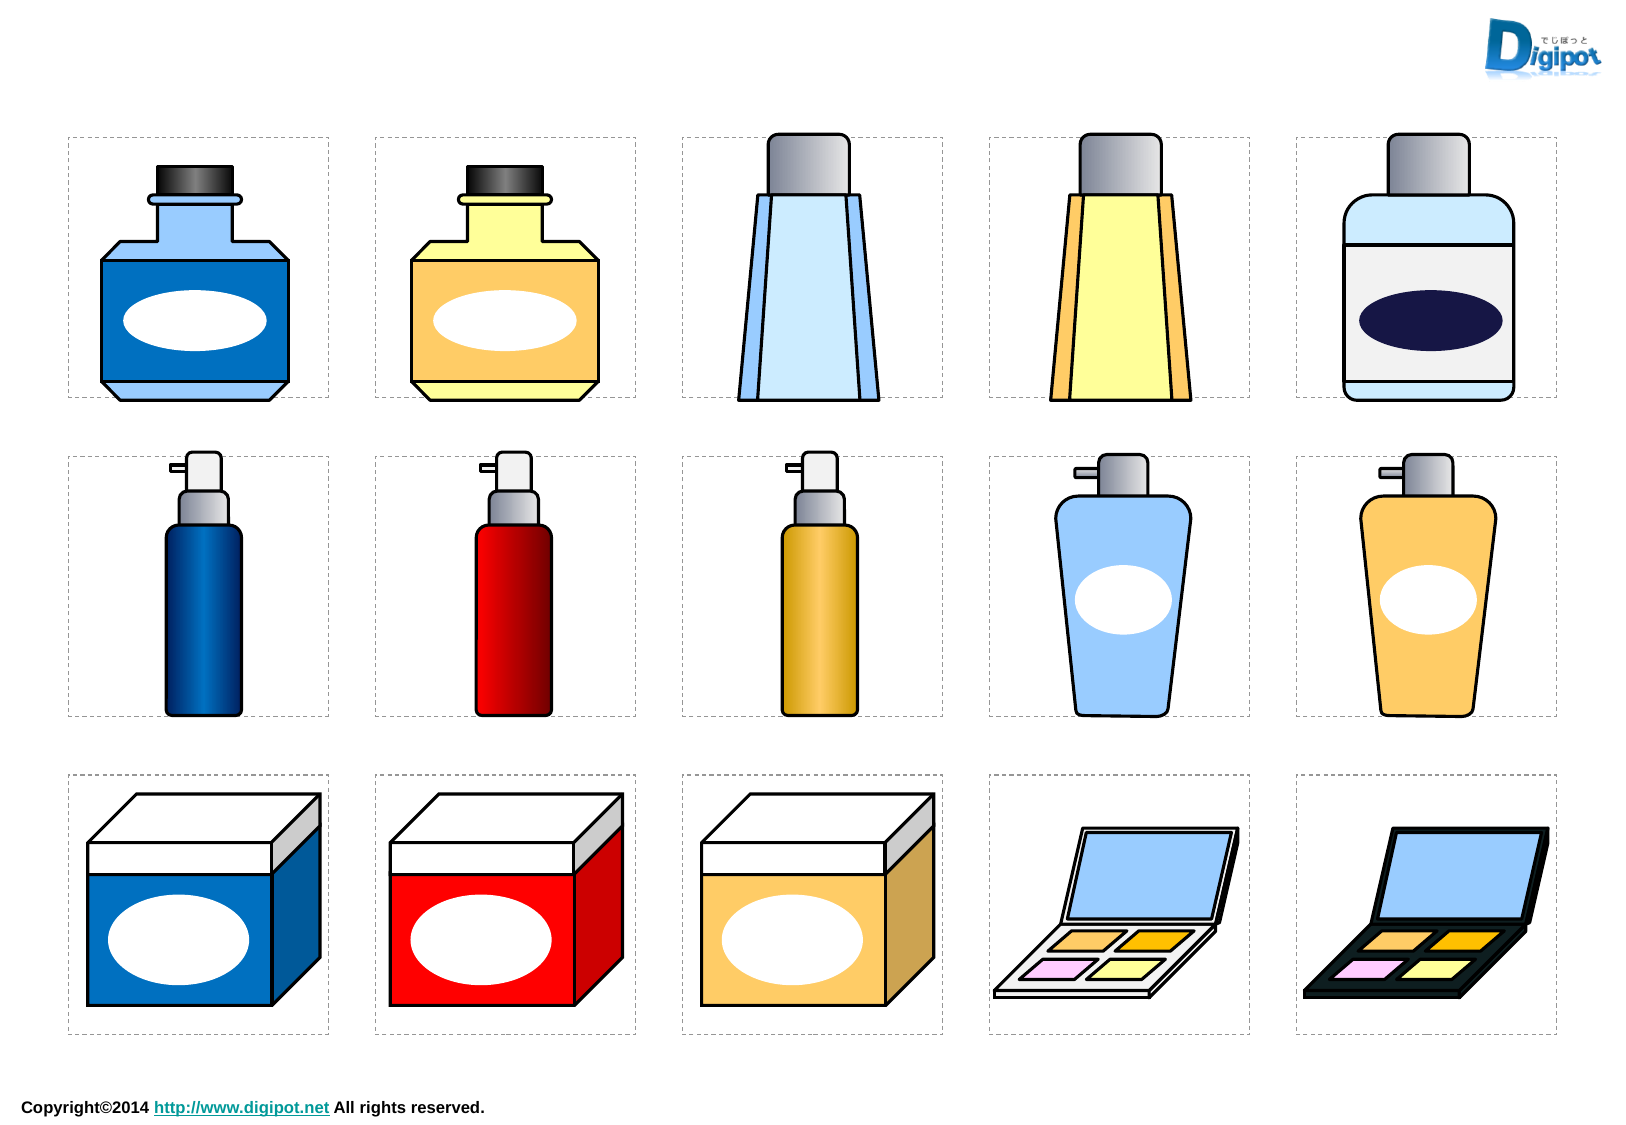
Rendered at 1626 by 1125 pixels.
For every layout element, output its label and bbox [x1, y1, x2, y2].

text_box [1074, 565, 1172, 635]
text_box [802, 452, 838, 491]
text_box [1343, 133, 1515, 401]
text_box [489, 491, 539, 525]
text_box [1304, 827, 1549, 999]
text_box [1050, 133, 1192, 401]
text_box [1379, 468, 1403, 478]
text_box [476, 525, 552, 716]
text_box [738, 133, 880, 401]
text_box [87, 793, 321, 1006]
text_box [101, 166, 289, 401]
text_box [701, 793, 934, 1006]
text_box [993, 827, 1238, 999]
text_box [390, 793, 623, 1006]
text_box [496, 452, 532, 491]
picture [1485, 18, 1602, 82]
text_box [1074, 468, 1098, 478]
text_box [1360, 496, 1496, 717]
text_box [782, 525, 858, 716]
text_box [480, 465, 496, 472]
text_box [1055, 496, 1191, 717]
text_box [786, 465, 802, 472]
text_box [411, 166, 599, 401]
text_box [165, 451, 242, 716]
text_box [795, 491, 845, 525]
text_box [1379, 565, 1477, 635]
text_box [1403, 454, 1453, 496]
text_box [1098, 454, 1148, 496]
